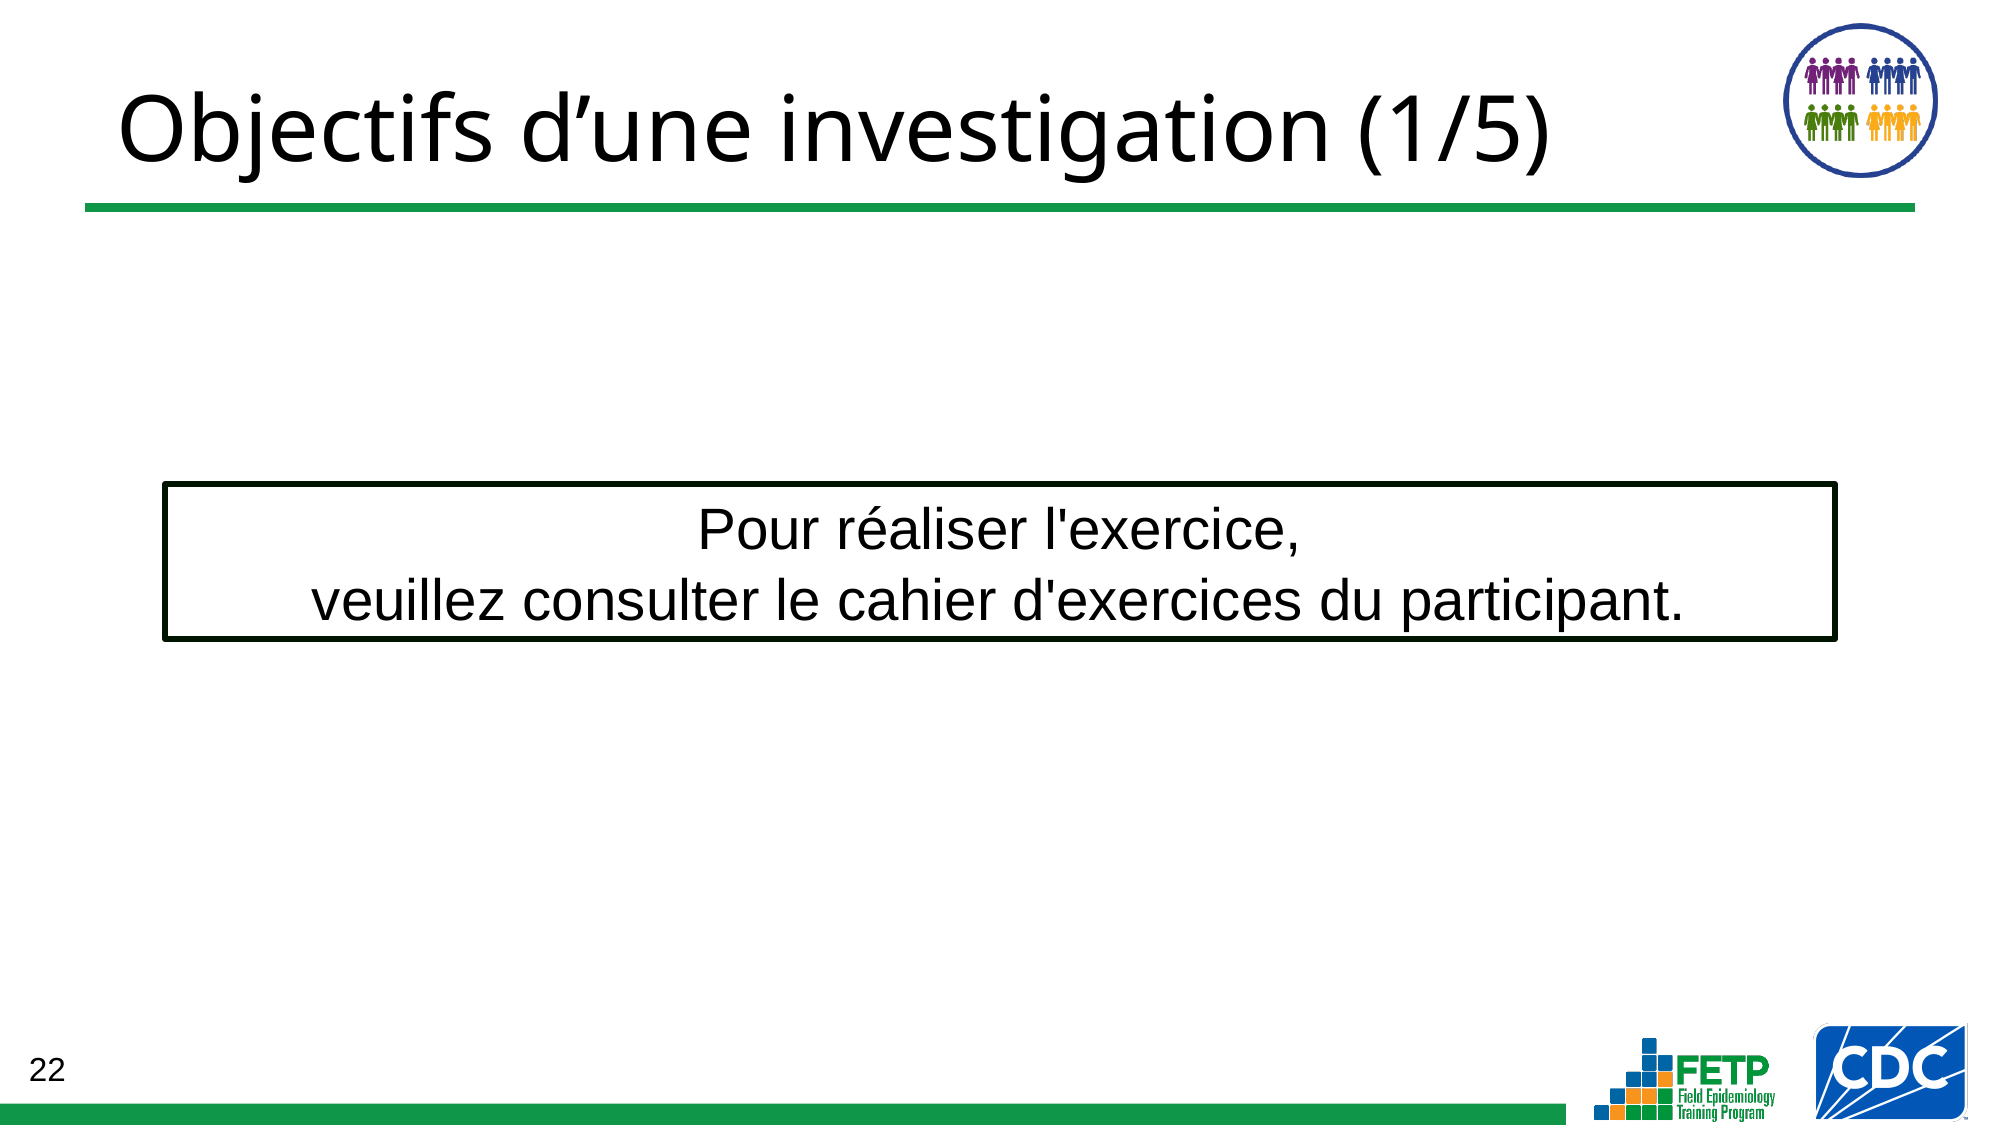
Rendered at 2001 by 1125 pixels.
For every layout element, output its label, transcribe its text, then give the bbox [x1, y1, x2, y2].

picture [1783, 23, 1938, 178]
text_box Objectifs d’une investigation (1/5) [100, 75, 1820, 207]
picture [1594, 1038, 1775, 1122]
picture [1813, 1023, 1968, 1122]
